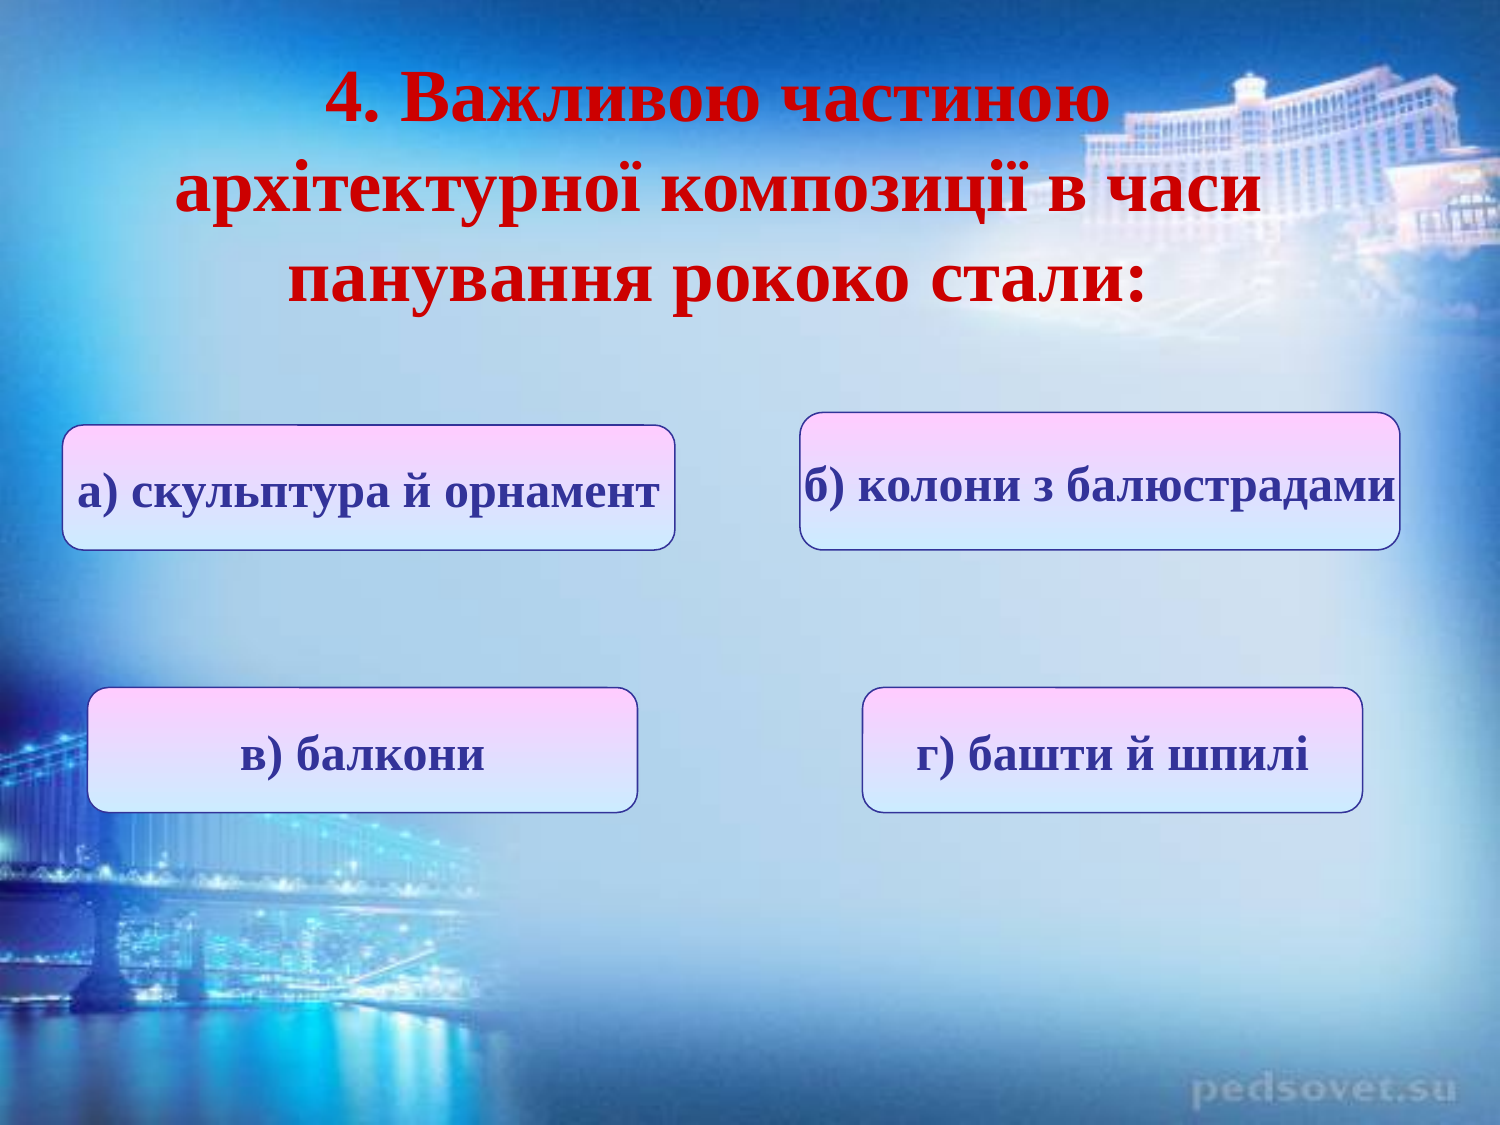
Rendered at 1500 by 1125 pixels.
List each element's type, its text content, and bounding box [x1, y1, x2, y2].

picture [0, 0, 1500, 1125]
text_box а) скульптура й орнамент [62, 424, 675, 551]
title 4. Важливою частиною архітектурної композиції в часи панування рококо стали: [74, 49, 1363, 313]
text_box г) башти й шпилі [862, 687, 1363, 813]
text_box б) колони з балюстрадами [799, 412, 1400, 550]
text_box в) балкони [87, 687, 638, 813]
